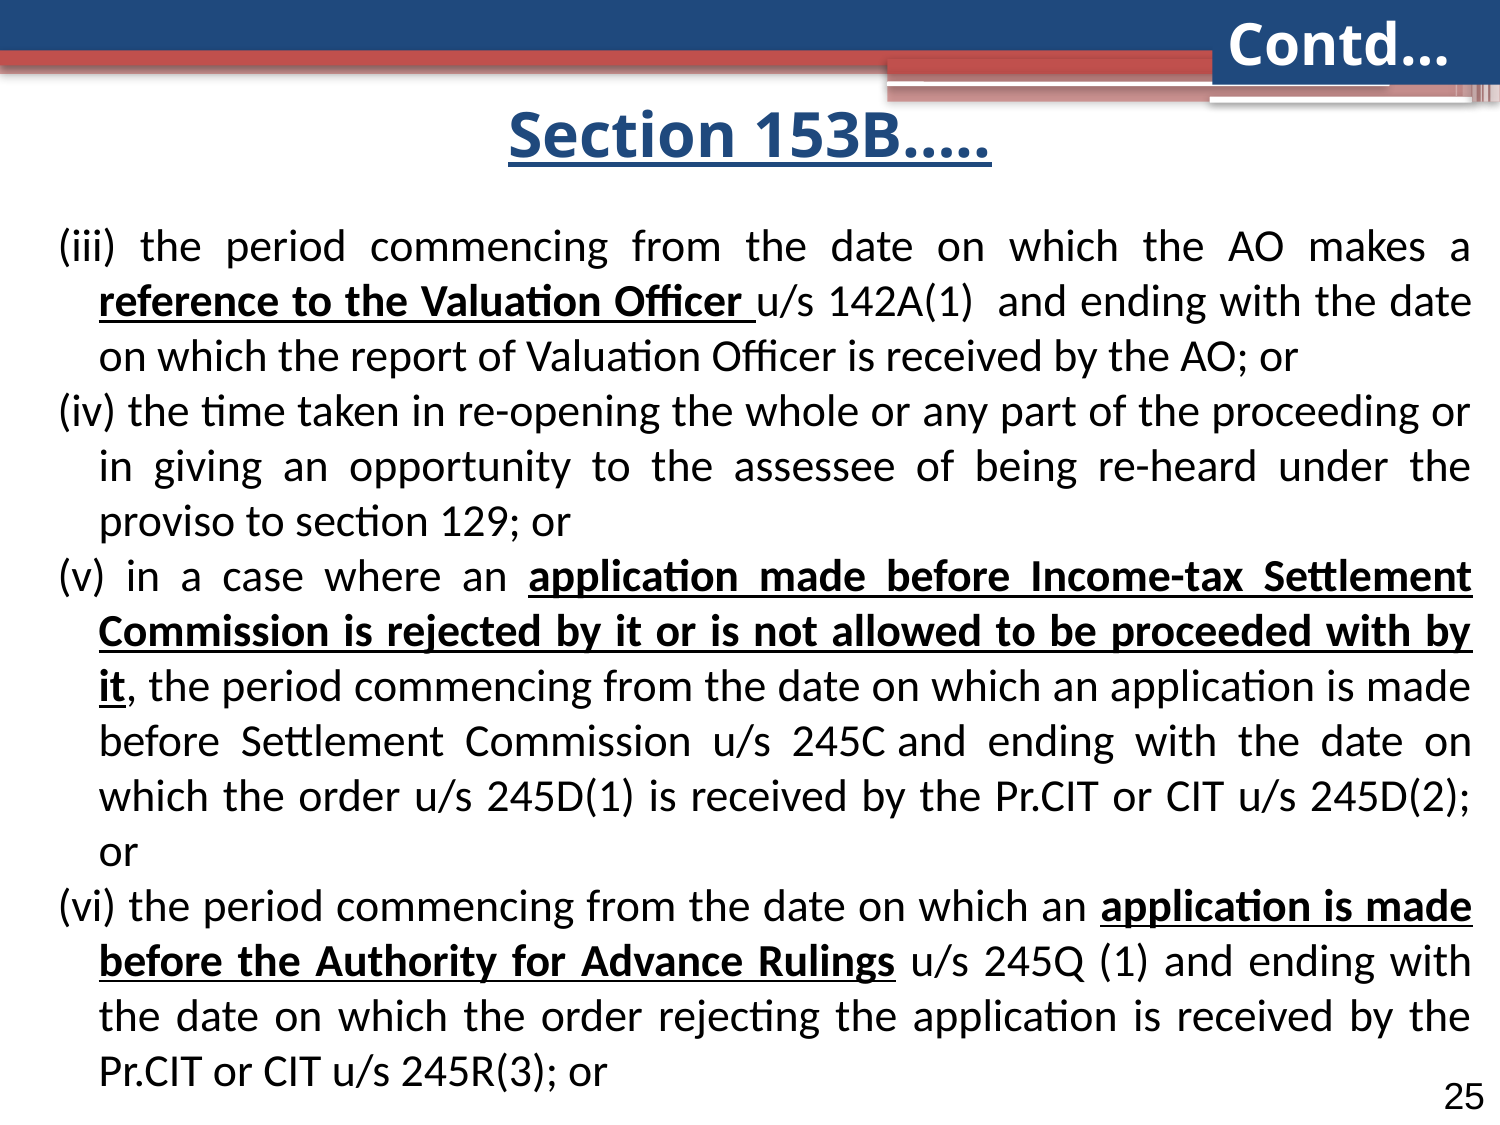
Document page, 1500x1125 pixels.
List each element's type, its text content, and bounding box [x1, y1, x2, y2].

text_box Section 153B….. [0, 87, 1500, 238]
text_box (iii) the period commencing from the date on which the AO makes a reference to the Valuation Officer u/s 142A(1) and ending with the date on which the report of Valuation Officer is received by the AO; or (iv) the time taken in re-opening the whole or any part of the proceeding or in giving an opportunity to the assessee of being re-heard under the proviso to section 129; or (v) in a case where an application made before Income-tax Settlement Commission is rejected by it or is not allowed to be proceeded with by it, the period commencing from the date on which an application is made before Settlement Commission u/s 245C and ending with the date on which the order u/s 245D(1) is received by the Pr.CIT or CIT u/s 245D(2); or (vi) the period commencing from the date on which an application is made before the Authority for Advance Rulings u/s 245Q (1) and ending with the date on which the order rejecting the application is received by the Pr.CIT or CIT u/s 245R(3); or [24, 238, 1488, 1104]
slide_number 25 [1374, 1064, 1500, 1125]
text_box Contd… [1212, 0, 1500, 85]
